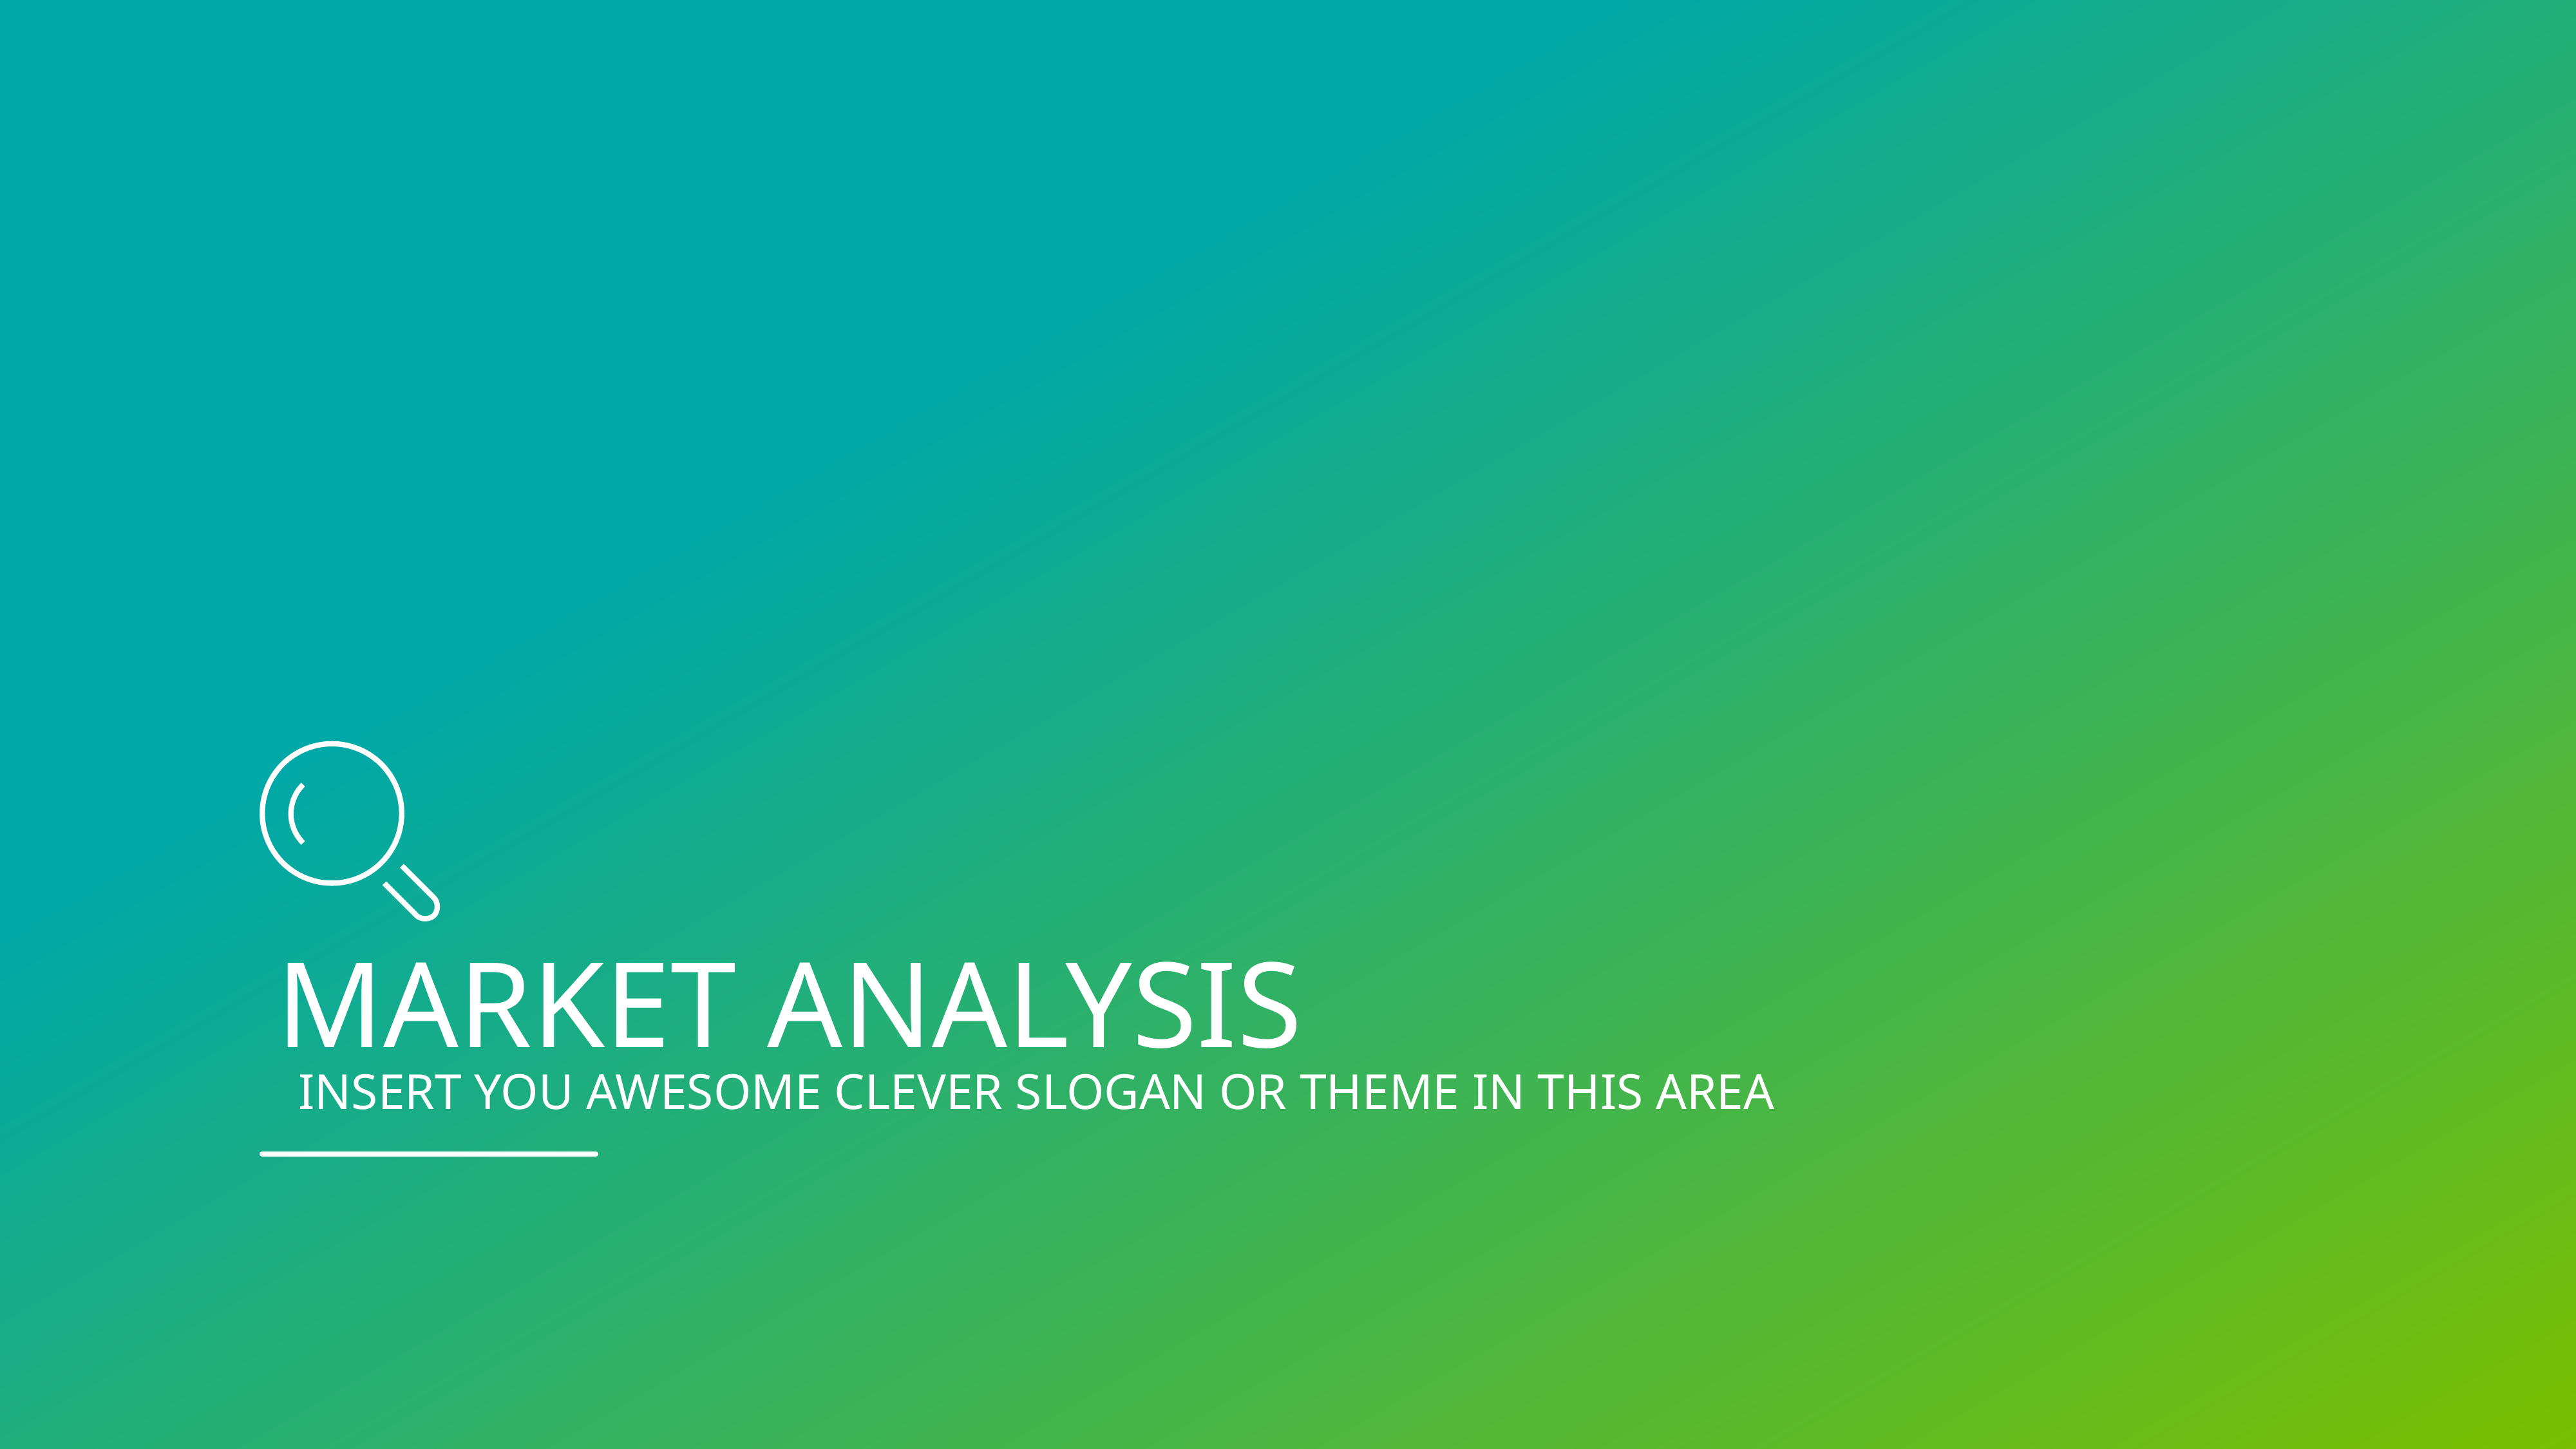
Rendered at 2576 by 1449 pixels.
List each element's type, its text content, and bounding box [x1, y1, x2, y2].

text_box INSERT YOU AWESOME CLEVER SLOGAN OR THEME IN THIS AREA [289, 1051, 1786, 1129]
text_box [262, 743, 438, 919]
text_box MARKET ANALYSIS [267, 920, 1312, 1081]
